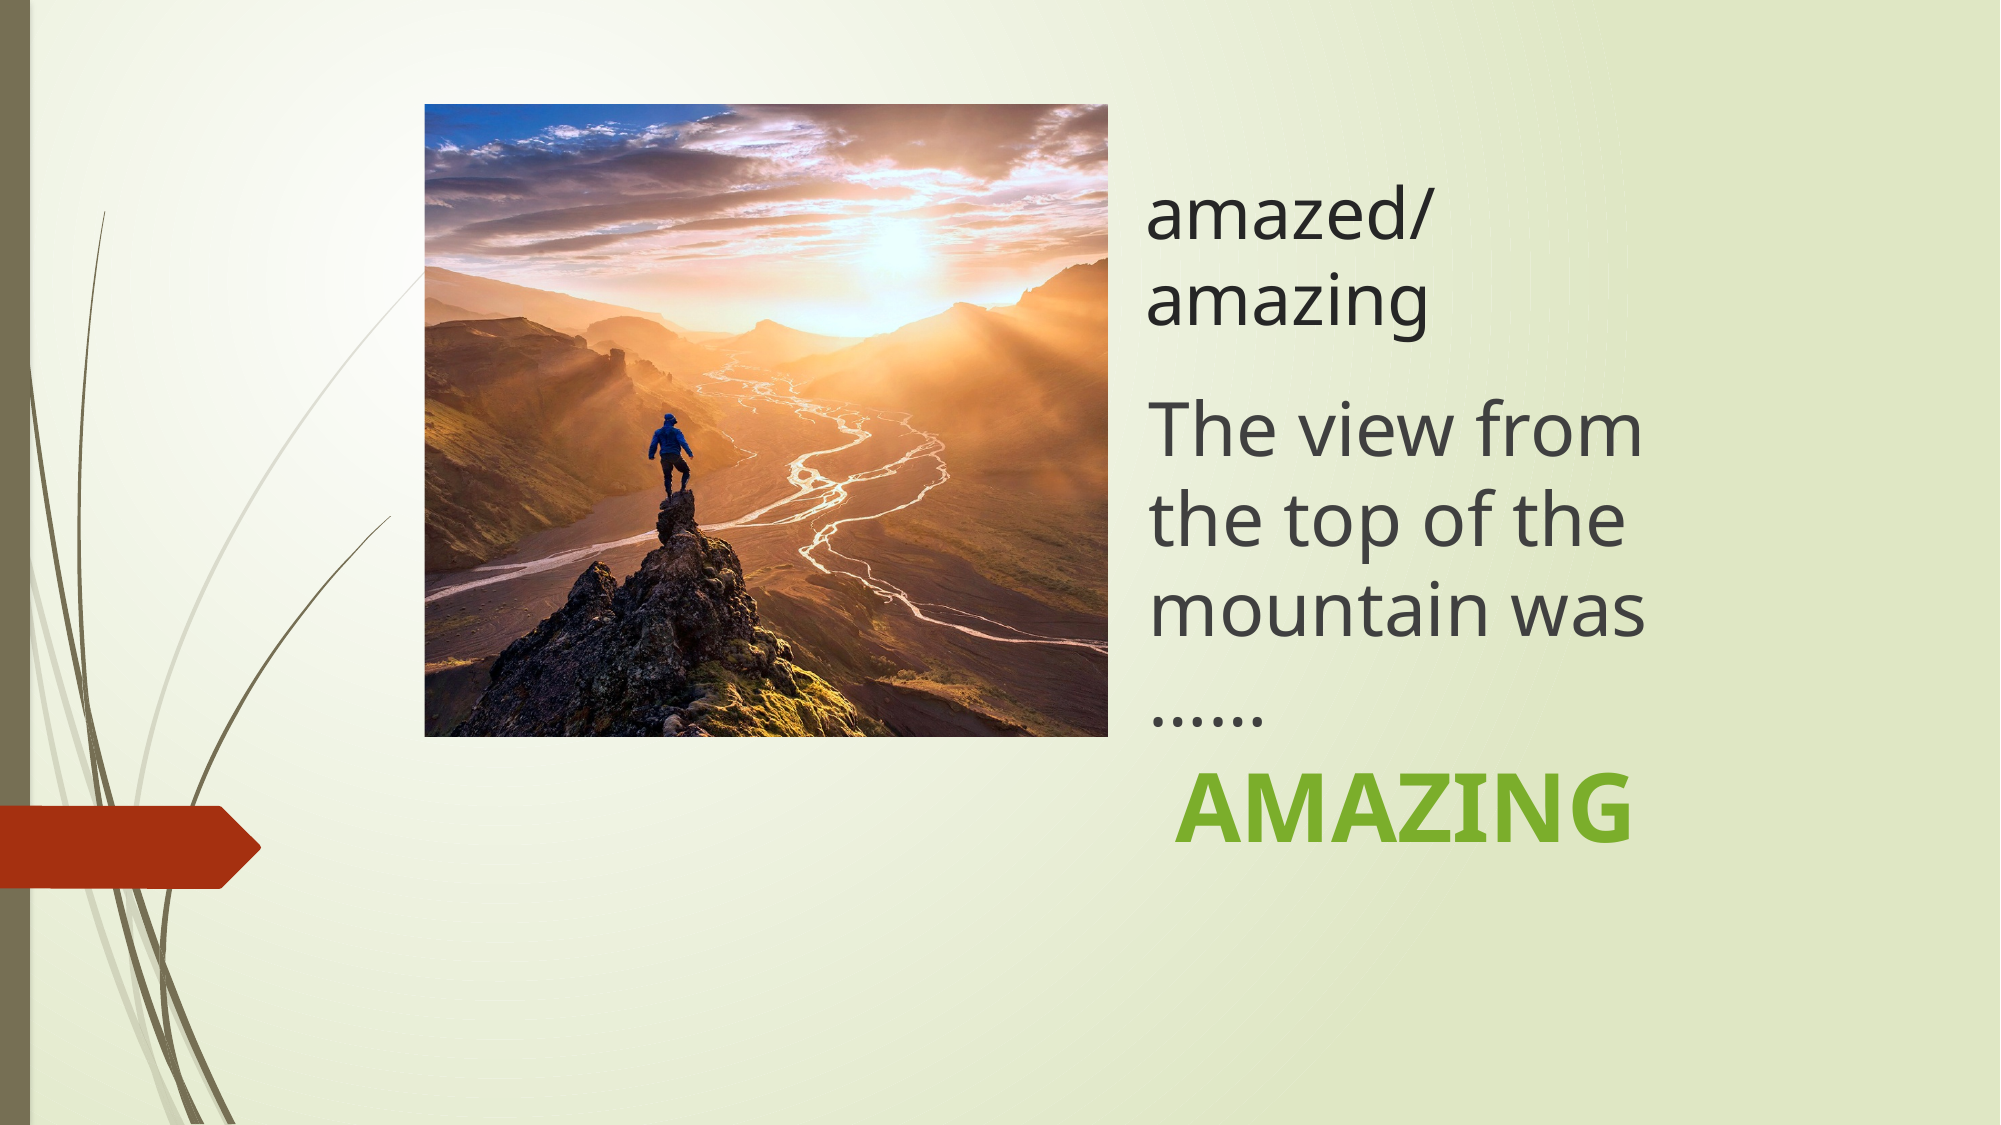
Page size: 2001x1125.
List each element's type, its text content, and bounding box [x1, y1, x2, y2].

text_box Amazing [1159, 739, 1652, 870]
picture [424, 103, 1109, 737]
list The view from the top of the mountain was …… [1134, 373, 1697, 854]
title amazed/ amazing [1129, 160, 1693, 348]
